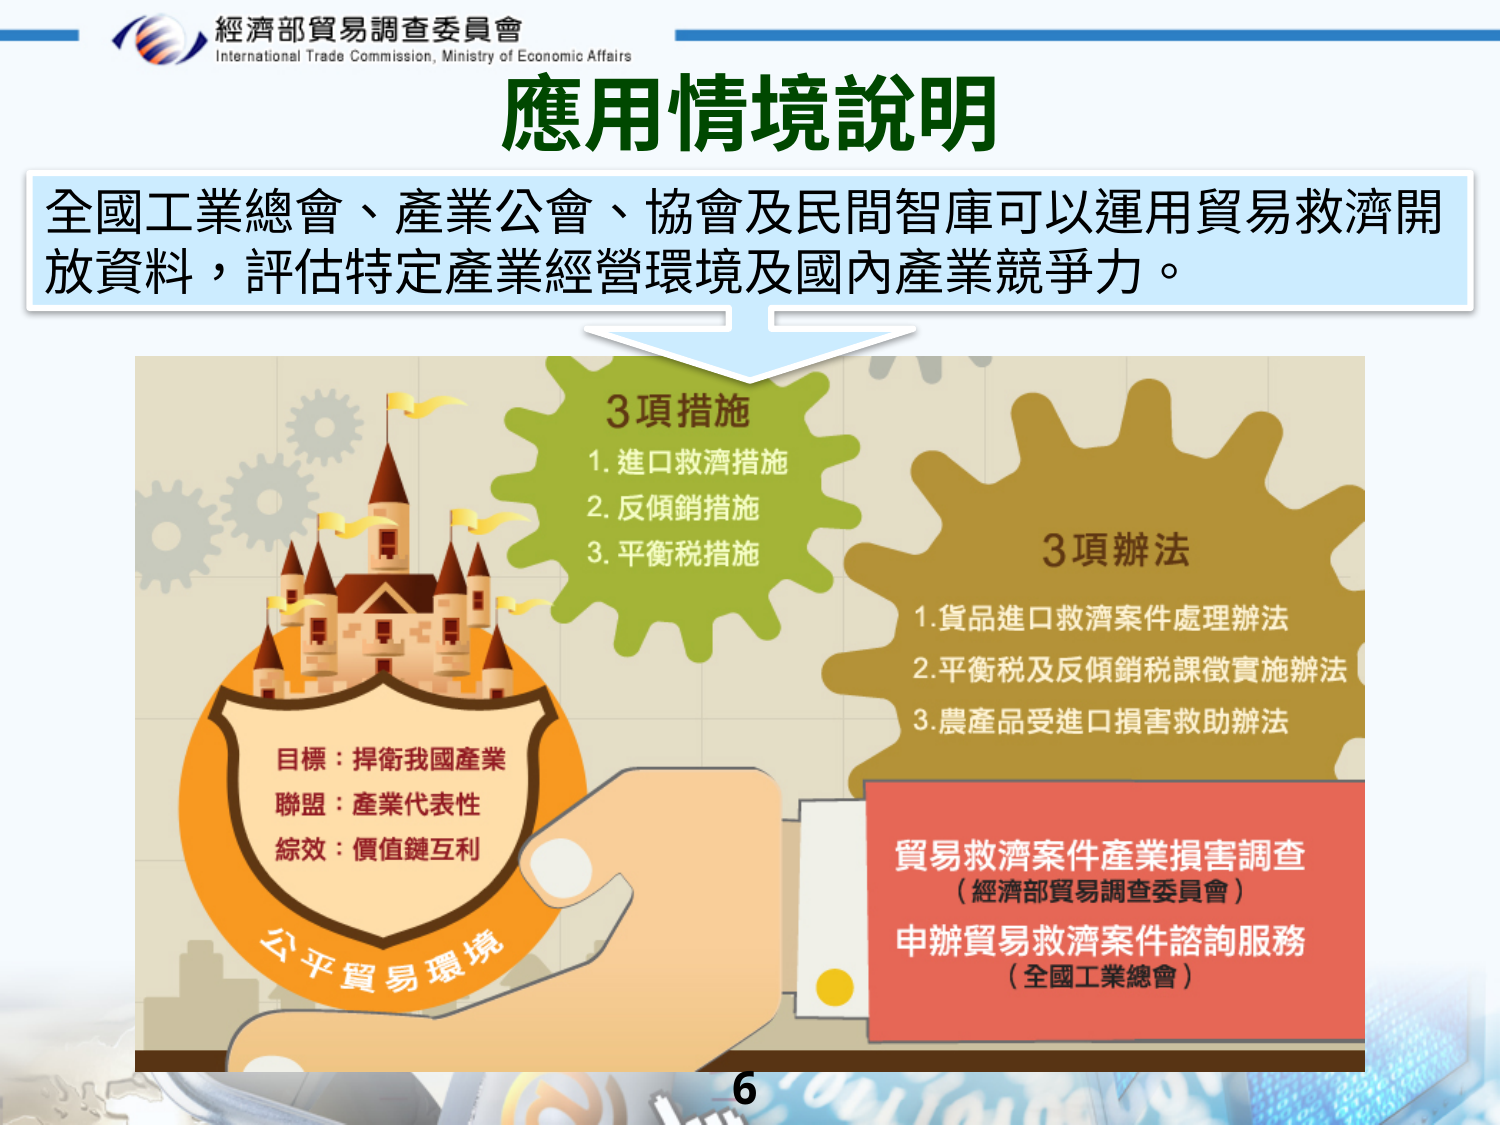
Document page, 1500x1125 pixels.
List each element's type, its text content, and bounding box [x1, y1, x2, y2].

text_box 應用情境說明 [0, 54, 1500, 169]
text_box 全國工業總會、產業公會、協會及民間智庫可以運用貿易救濟開放資料，評估特定產業經營環境及國內產業競爭力。 [26, 169, 1474, 355]
picture [0, 0, 1500, 54]
footer 5 [507, 1079, 983, 1125]
picture [0, 169, 1500, 1125]
